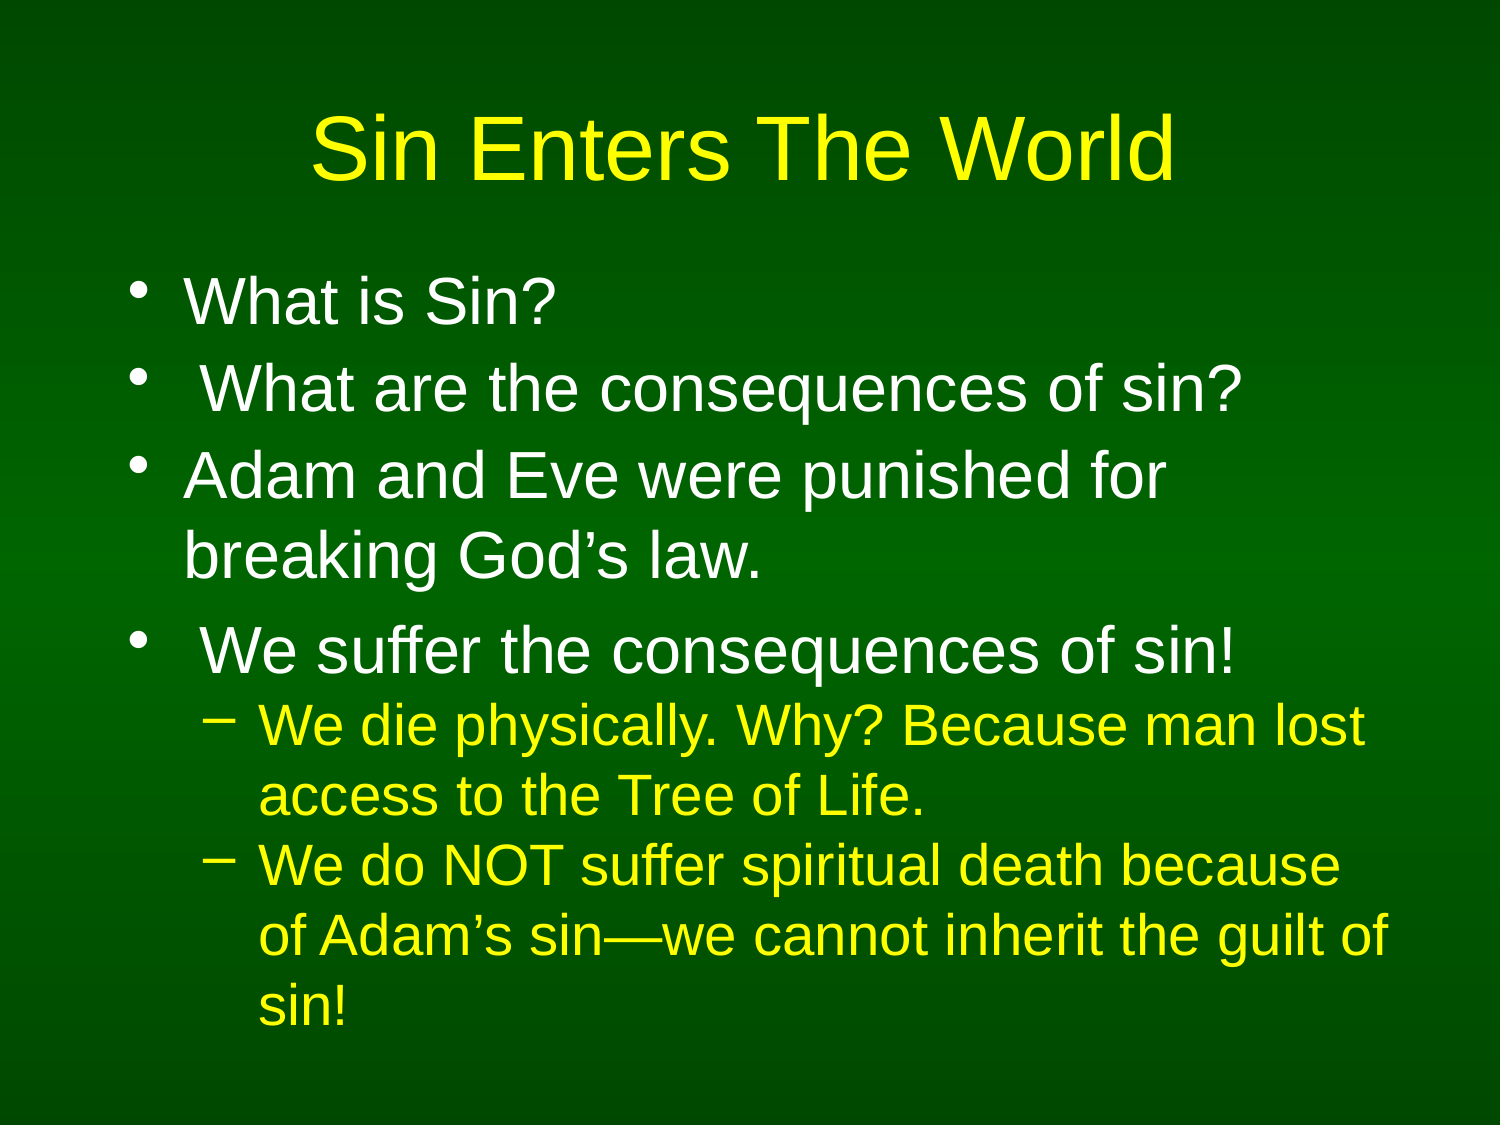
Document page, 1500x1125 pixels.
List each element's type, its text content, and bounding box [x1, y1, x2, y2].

text_box Adam and Eve were punished for breaking God’s law. [112, 424, 1413, 600]
title Sin Enters The World [50, 50, 1438, 238]
text_box What are the consequences of sin? [112, 337, 1413, 424]
text_box We suffer the consequences of sin! We die physically. Why? Because man lost access to the Tree of Life. We do NOT suffer spiritual death because of Adam’s sin—we cannot inherit the guilt of sin! [112, 600, 1413, 1045]
list What is Sin? [112, 249, 1450, 338]
